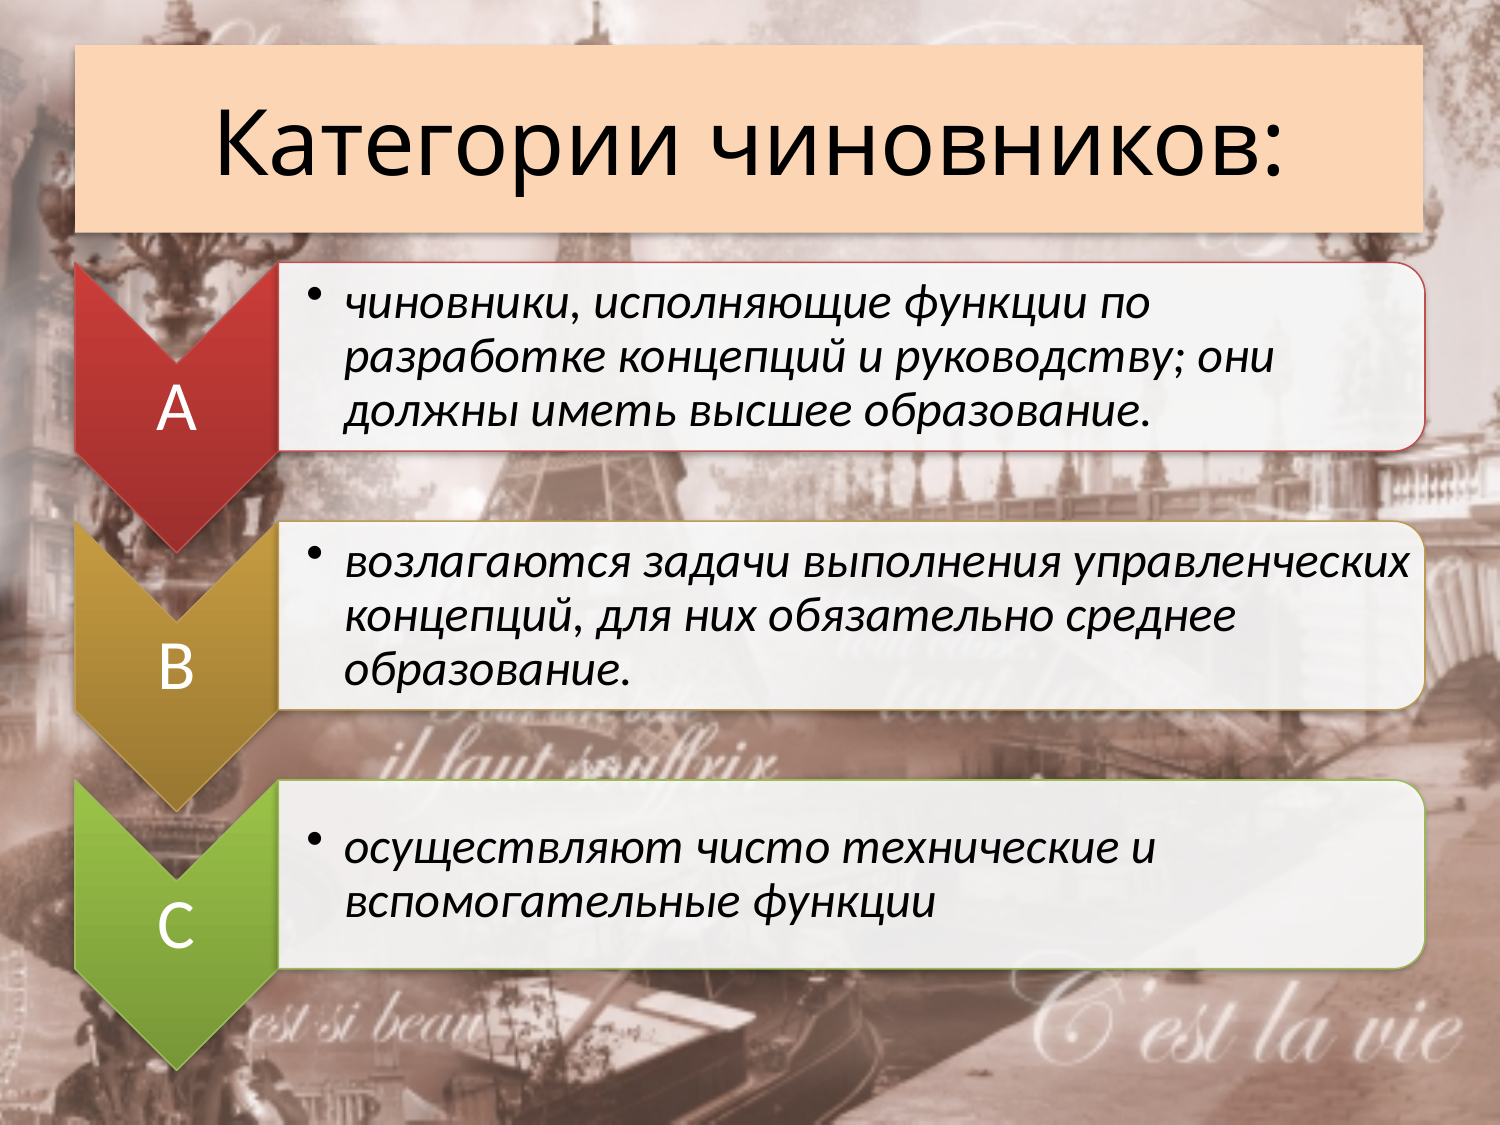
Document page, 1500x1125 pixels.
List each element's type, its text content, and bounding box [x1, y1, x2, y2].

title Категории чиновников: [75, 45, 1424, 233]
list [74, 262, 1426, 1071]
picture [0, 0, 1500, 1125]
